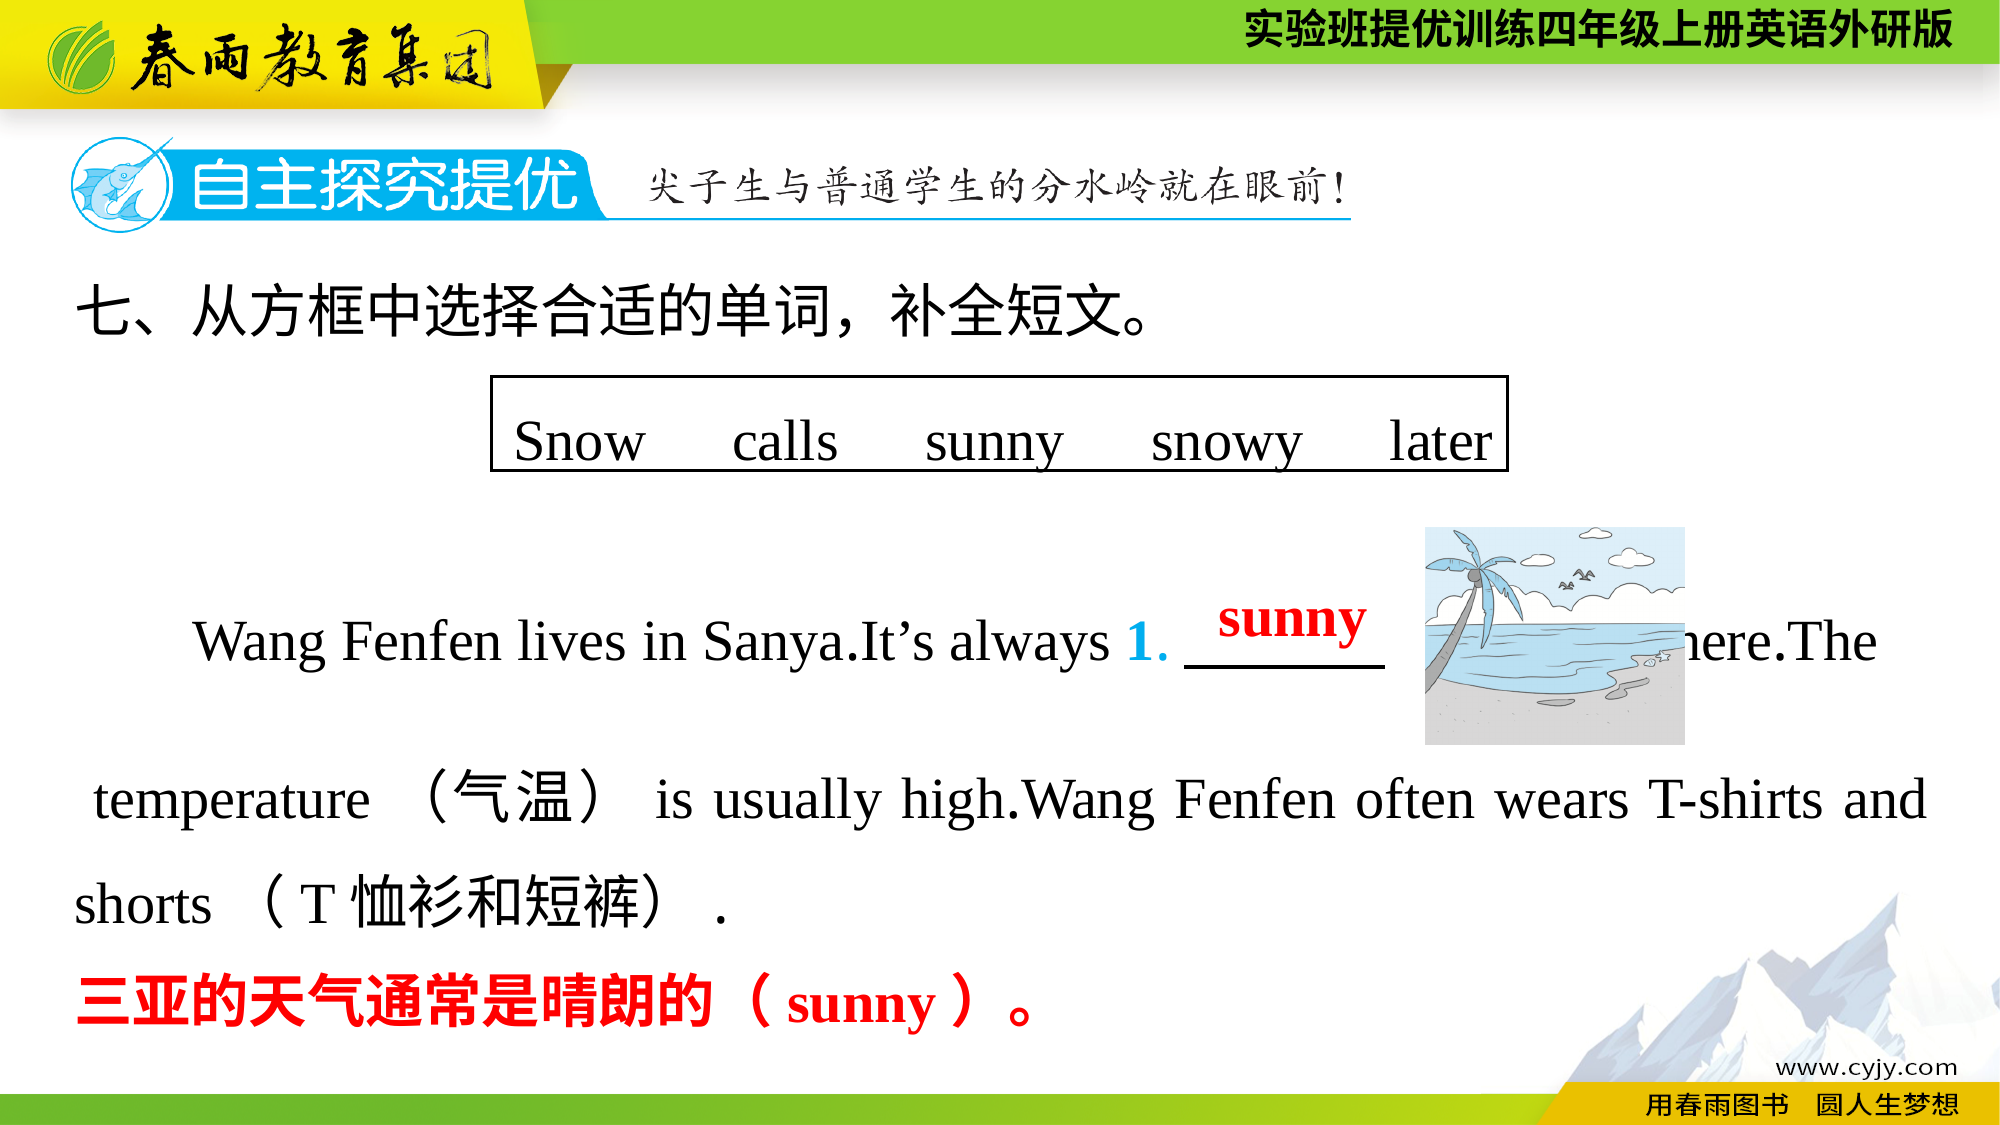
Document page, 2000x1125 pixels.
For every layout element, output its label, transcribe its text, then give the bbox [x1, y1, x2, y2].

text_box 三亚的天气通常是晴朗的（sunny）。 [59, 921, 1944, 1042]
list 七、从方框中选择合适的单词，补全短文。 [59, 231, 1944, 340]
text_box Wang Fenfen lives in Sanya.It’s always 1. here.The temperature（气温）is usually high.Wang Fenfen often wears T-shirts and shorts（T恤衫和短裤）. [59, 560, 1944, 921]
picture [0, 0, 2000, 1125]
text_box [491, 376, 1508, 471]
text_box sunny [1203, 570, 1383, 656]
text_box Snow calls sunny snowy later [61, 360, 1946, 480]
